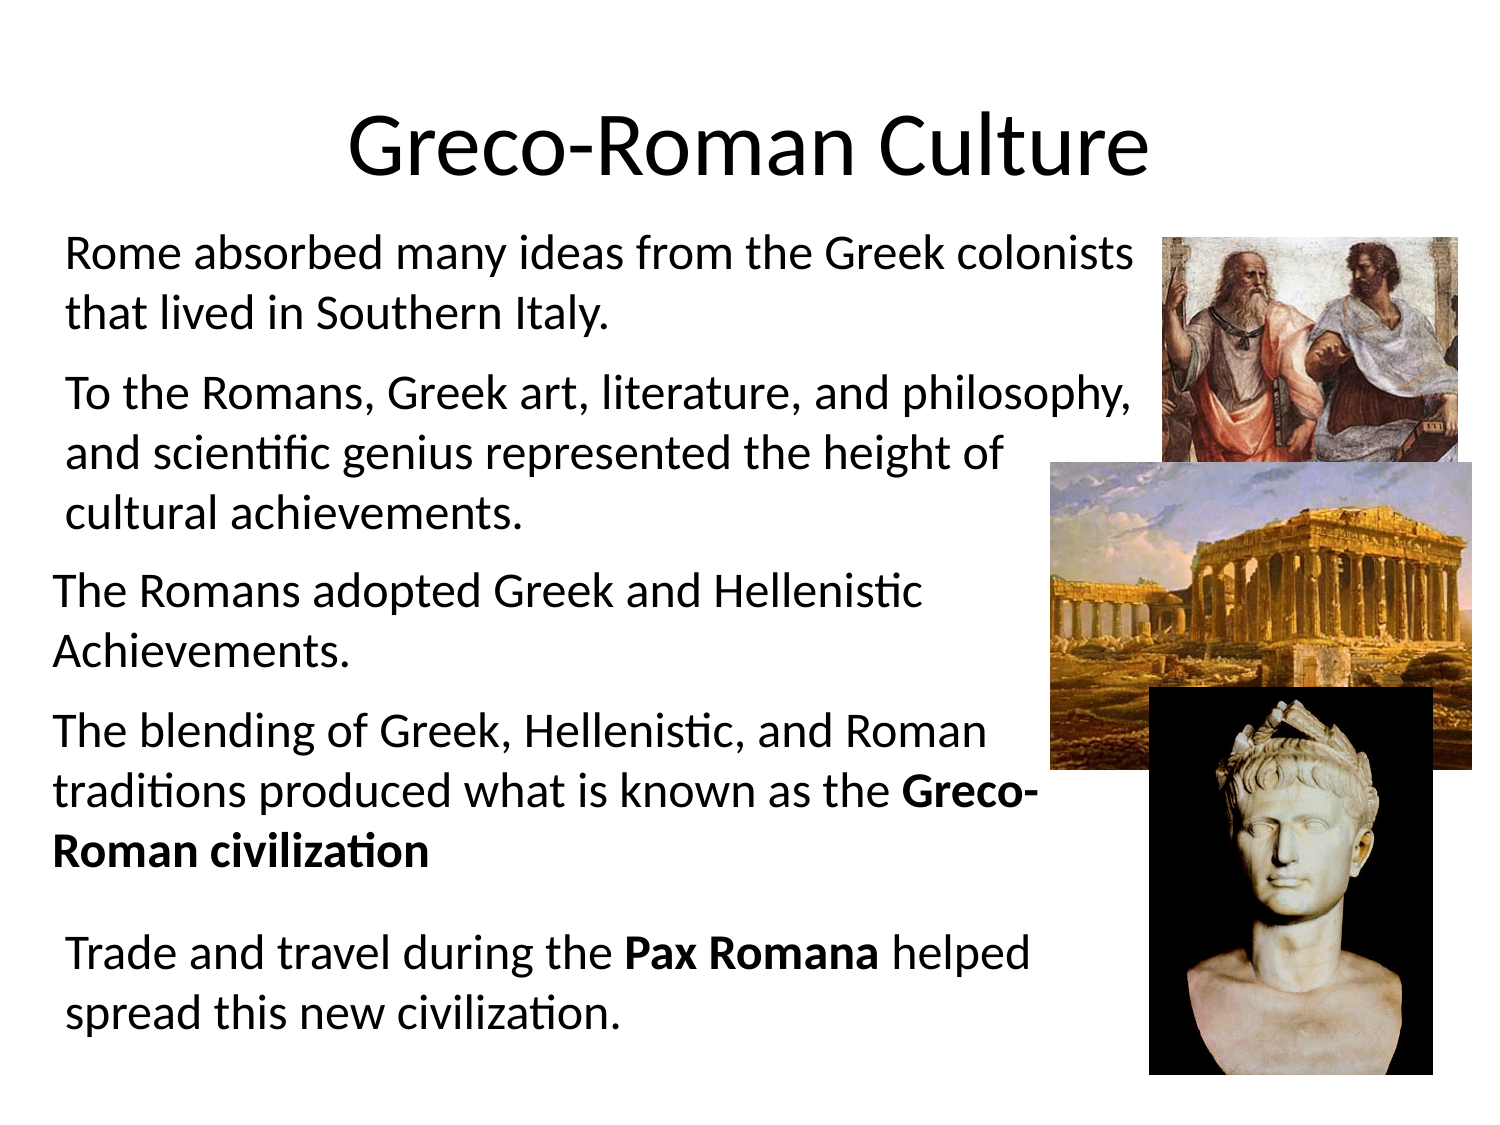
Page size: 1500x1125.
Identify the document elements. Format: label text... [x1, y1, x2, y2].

text_box Trade and travel during the Pax Romana helped spread this new civilization. [49, 912, 1113, 1048]
text_box Rome absorbed many ideas from the Greek colonists that lived in Southern Italy. To the Romans, Greek art, literature, and philosophy, and scientific genius represented the height of cultural achievements. [49, 212, 1163, 548]
title Greco-Roman Culture [75, 45, 1425, 233]
text_box The Romans adopted Greek and Hellenistic Achievements. The blending of Greek, Hellenistic, and Roman traditions produced what is known as the Greco-Roman civilization [37, 549, 1144, 885]
picture [1049, 237, 1473, 1076]
